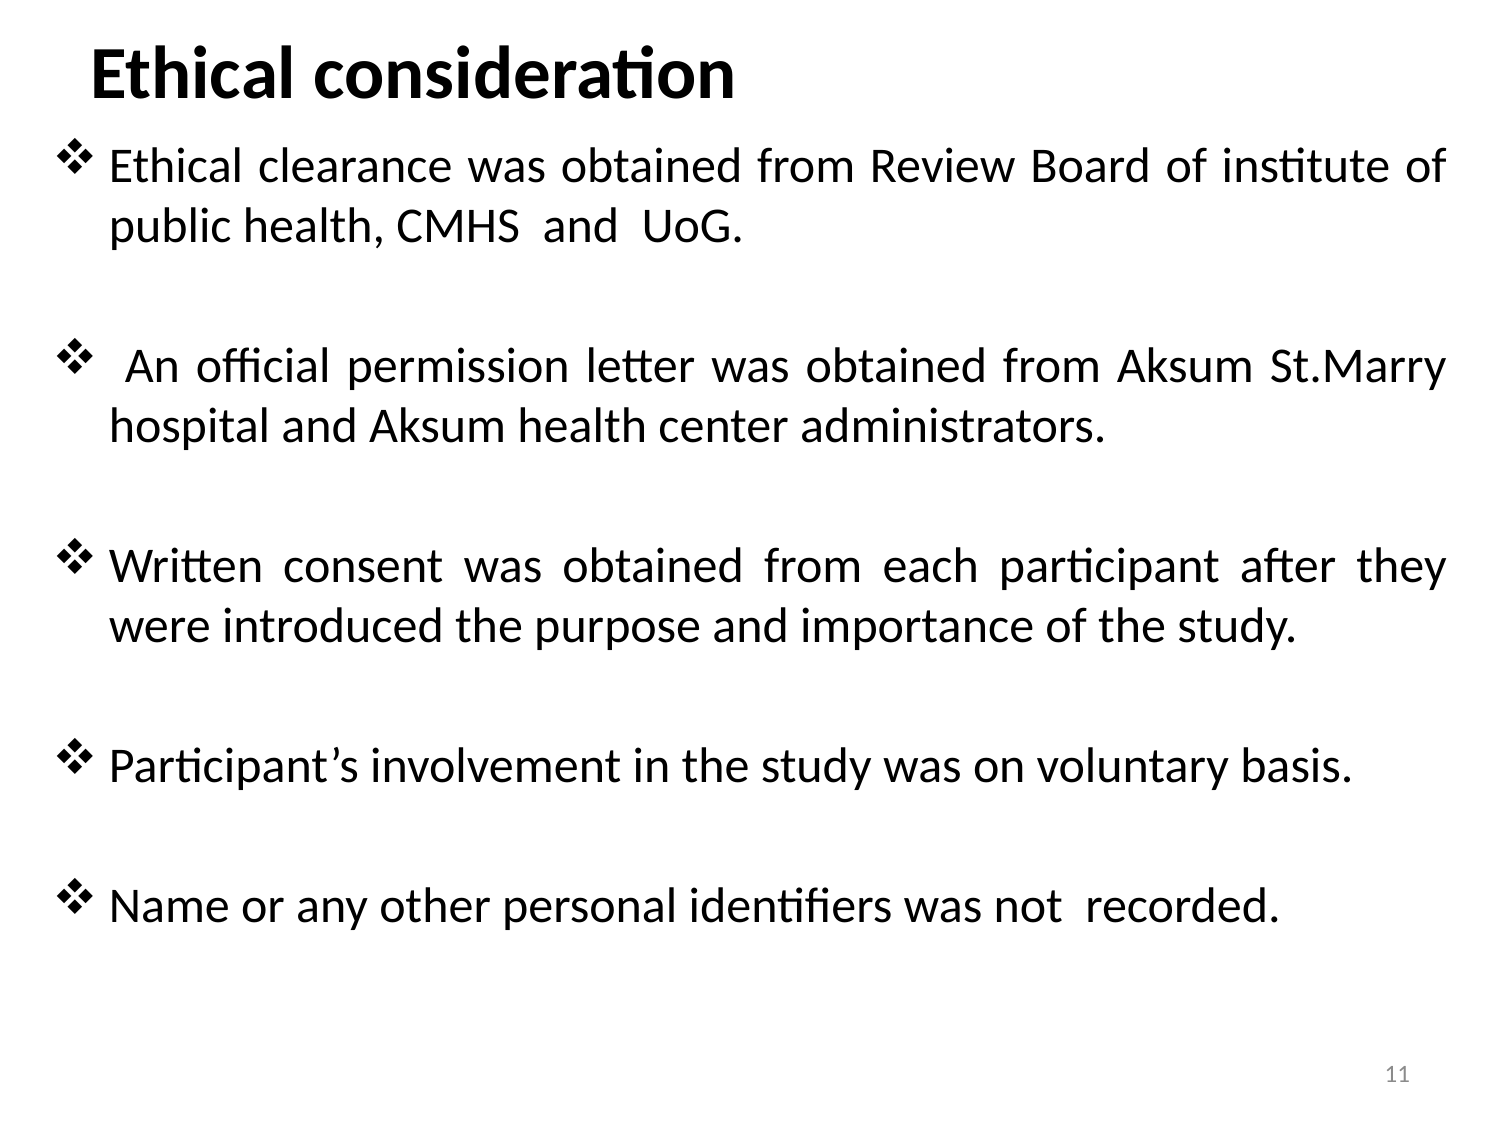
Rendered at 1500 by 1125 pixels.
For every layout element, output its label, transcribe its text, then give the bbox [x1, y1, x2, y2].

title Ethical consideration [75, 24, 1425, 113]
slide_number 11 [1074, 1042, 1425, 1103]
list Ethical clearance was obtained from Review Board of institute of public health, CMHS and UoG. An official permission letter was obtained from Aksum St.Marry hospital and Aksum health center administrators. Written consent was obtained from each participant after they were introduced the purpose and importance of the study. Participant’s involvement in the study was on voluntary basis. Name or any other personal identifiers was not recorded. [37, 125, 1463, 1088]
